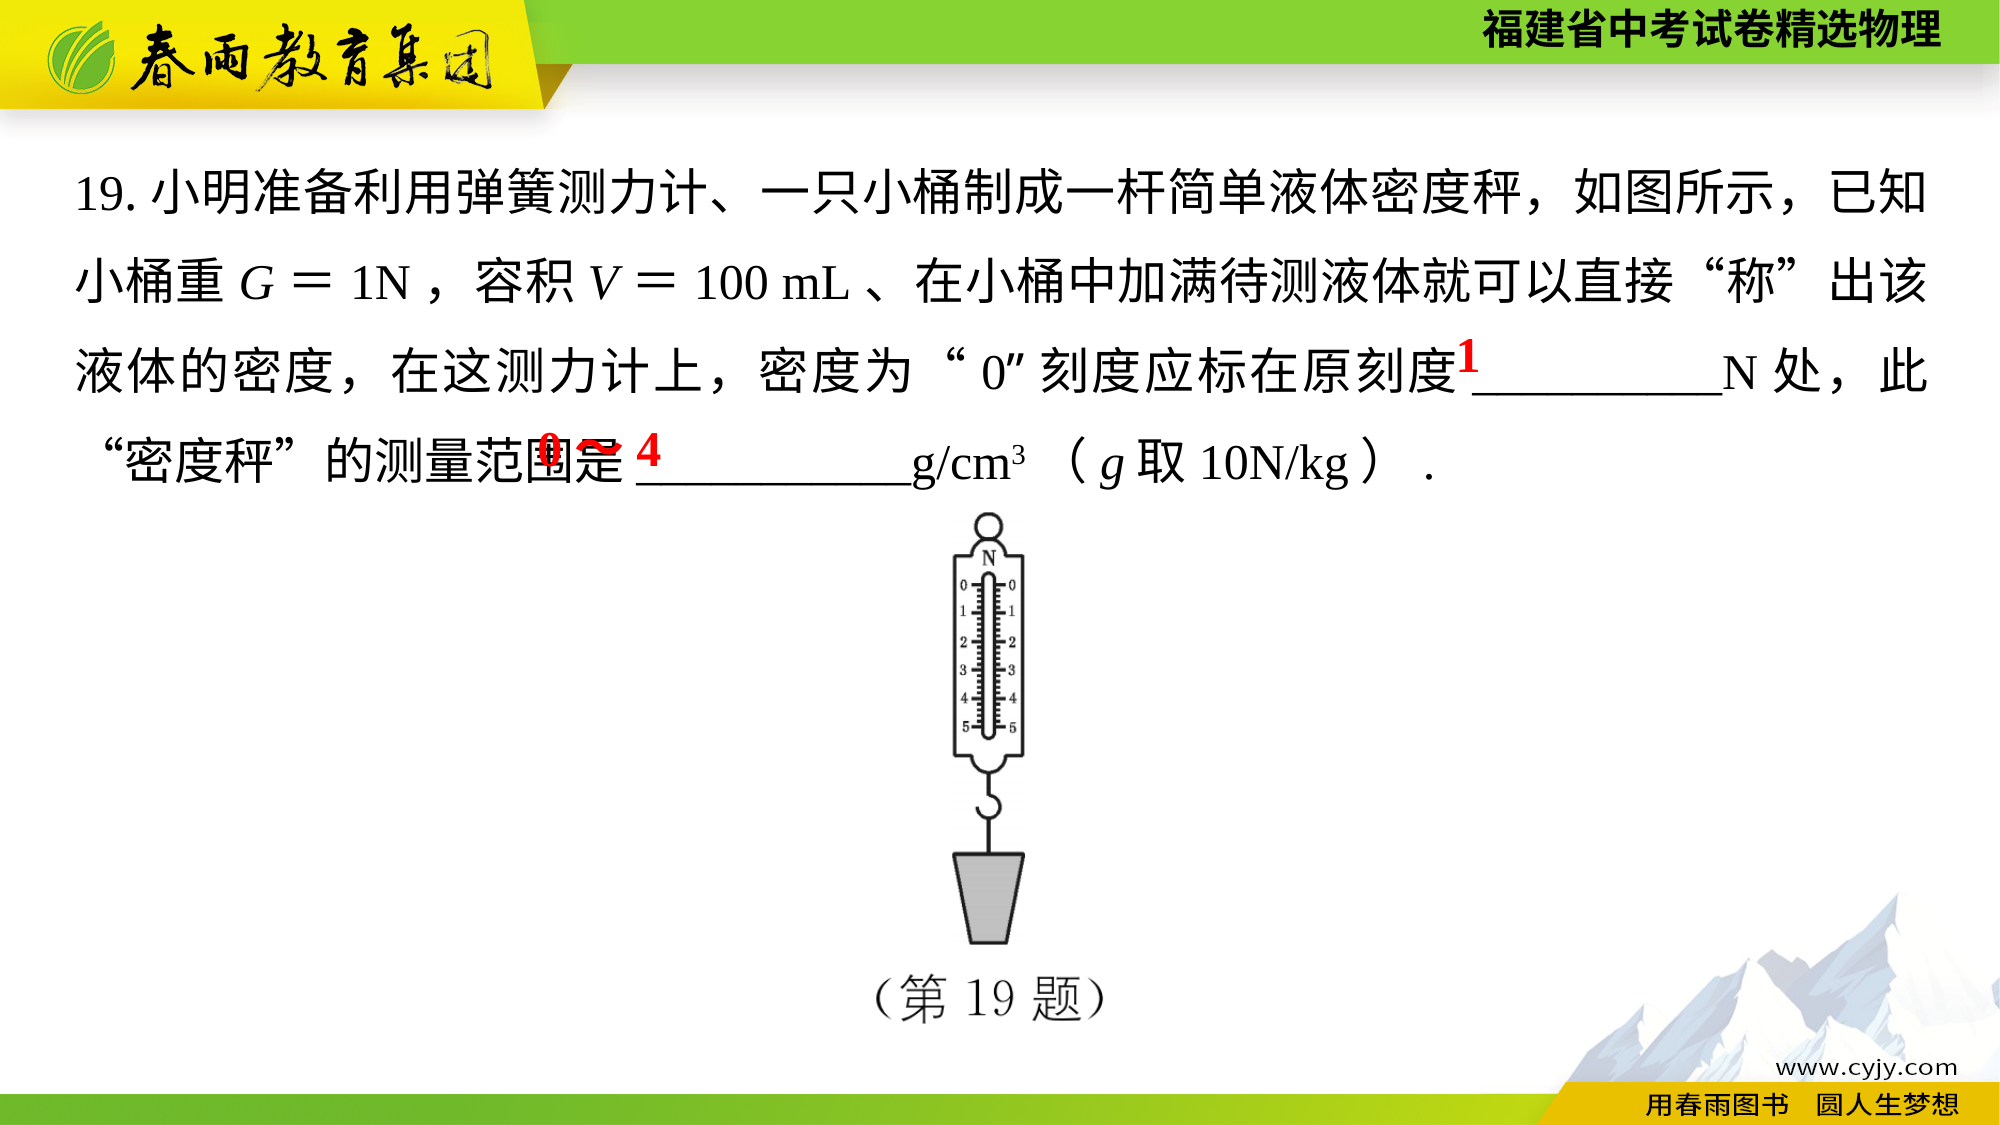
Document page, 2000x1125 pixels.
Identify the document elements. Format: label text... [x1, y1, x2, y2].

text_box 1 [1378, 315, 1558, 390]
picture [0, 0, 2000, 1125]
list 19.小明准备利用弹簧测力计、一只小桶制成一杆简单液体密度秤，如图所示，已知小桶重G＝1N，容积V＝100 mL、在小桶中加满待测液体就可以直接“称”出该液体的密度，在这测力计上，密度为“0”刻度应标在原刻度__________N处，此“密度秤”的测量范围是___________g/cm3（g取10N/kg）. [59, 122, 1944, 502]
text_box 0～4 [522, 408, 739, 484]
